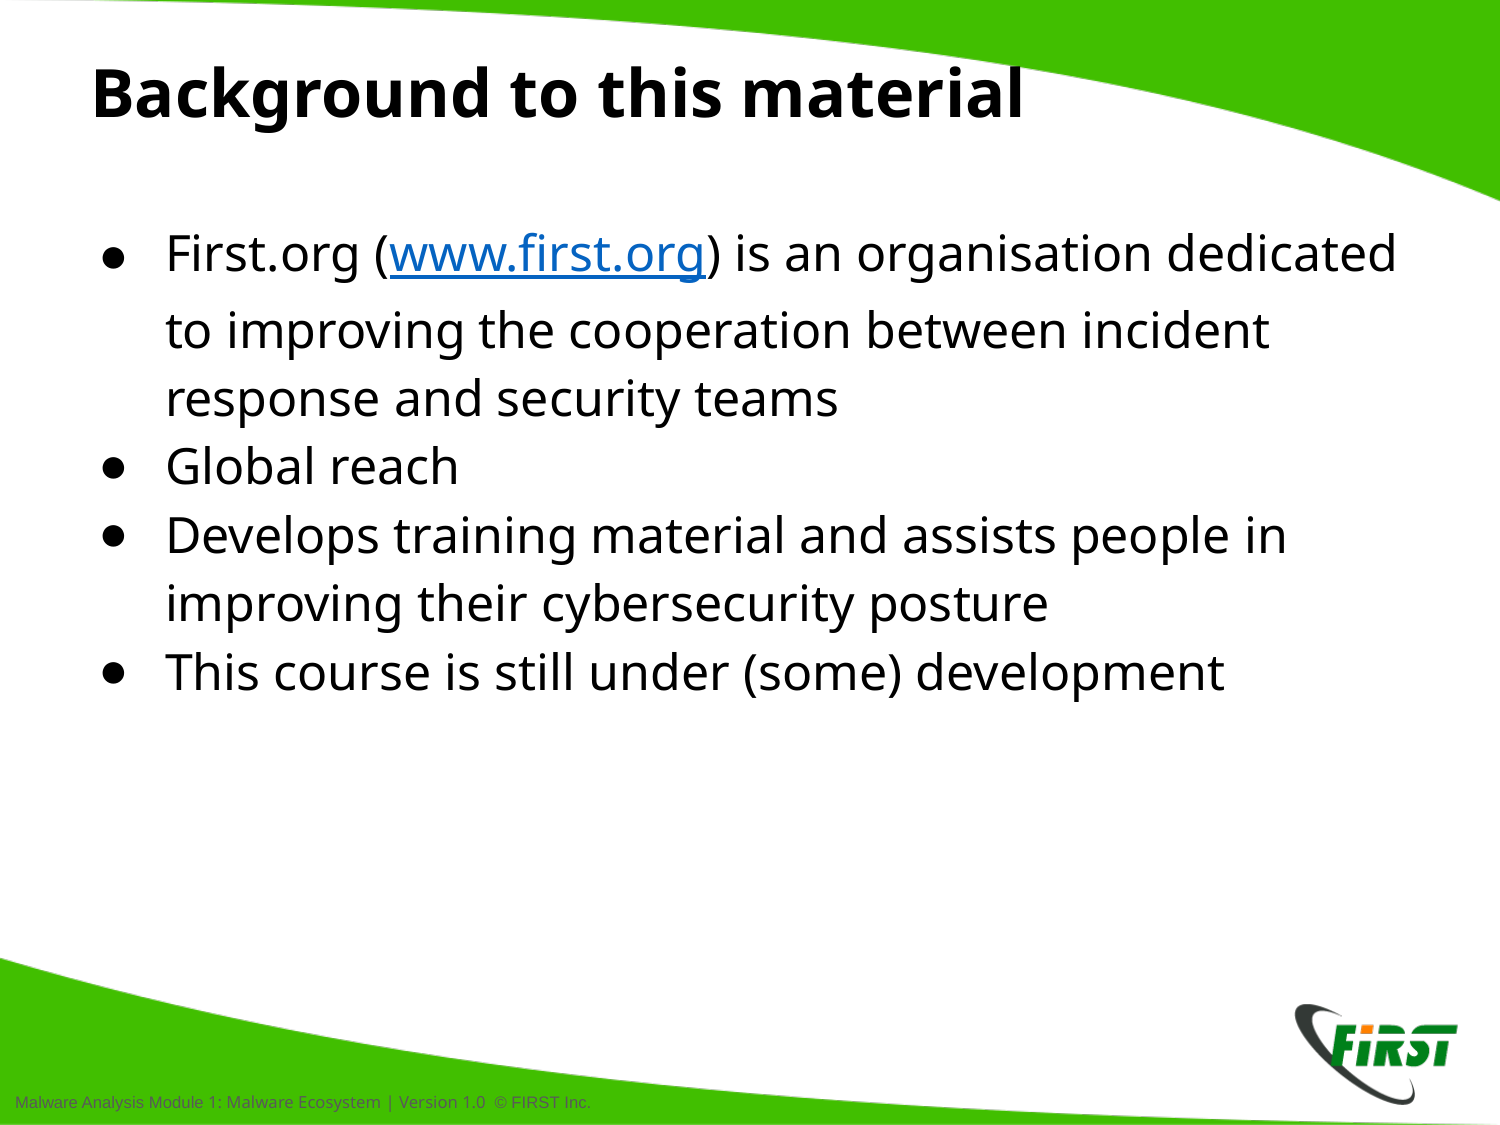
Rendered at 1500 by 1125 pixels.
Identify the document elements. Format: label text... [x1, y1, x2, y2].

title Background to this material [75, 62, 1425, 130]
list First.org (www.first.org) is an organisation dedicated to improving the cooperation between incident response and security teams Global reach Develops training material and assists people in improving their cybersecurity posture This course is still under (some) development [75, 196, 1430, 904]
picture [0, 0, 1500, 1125]
